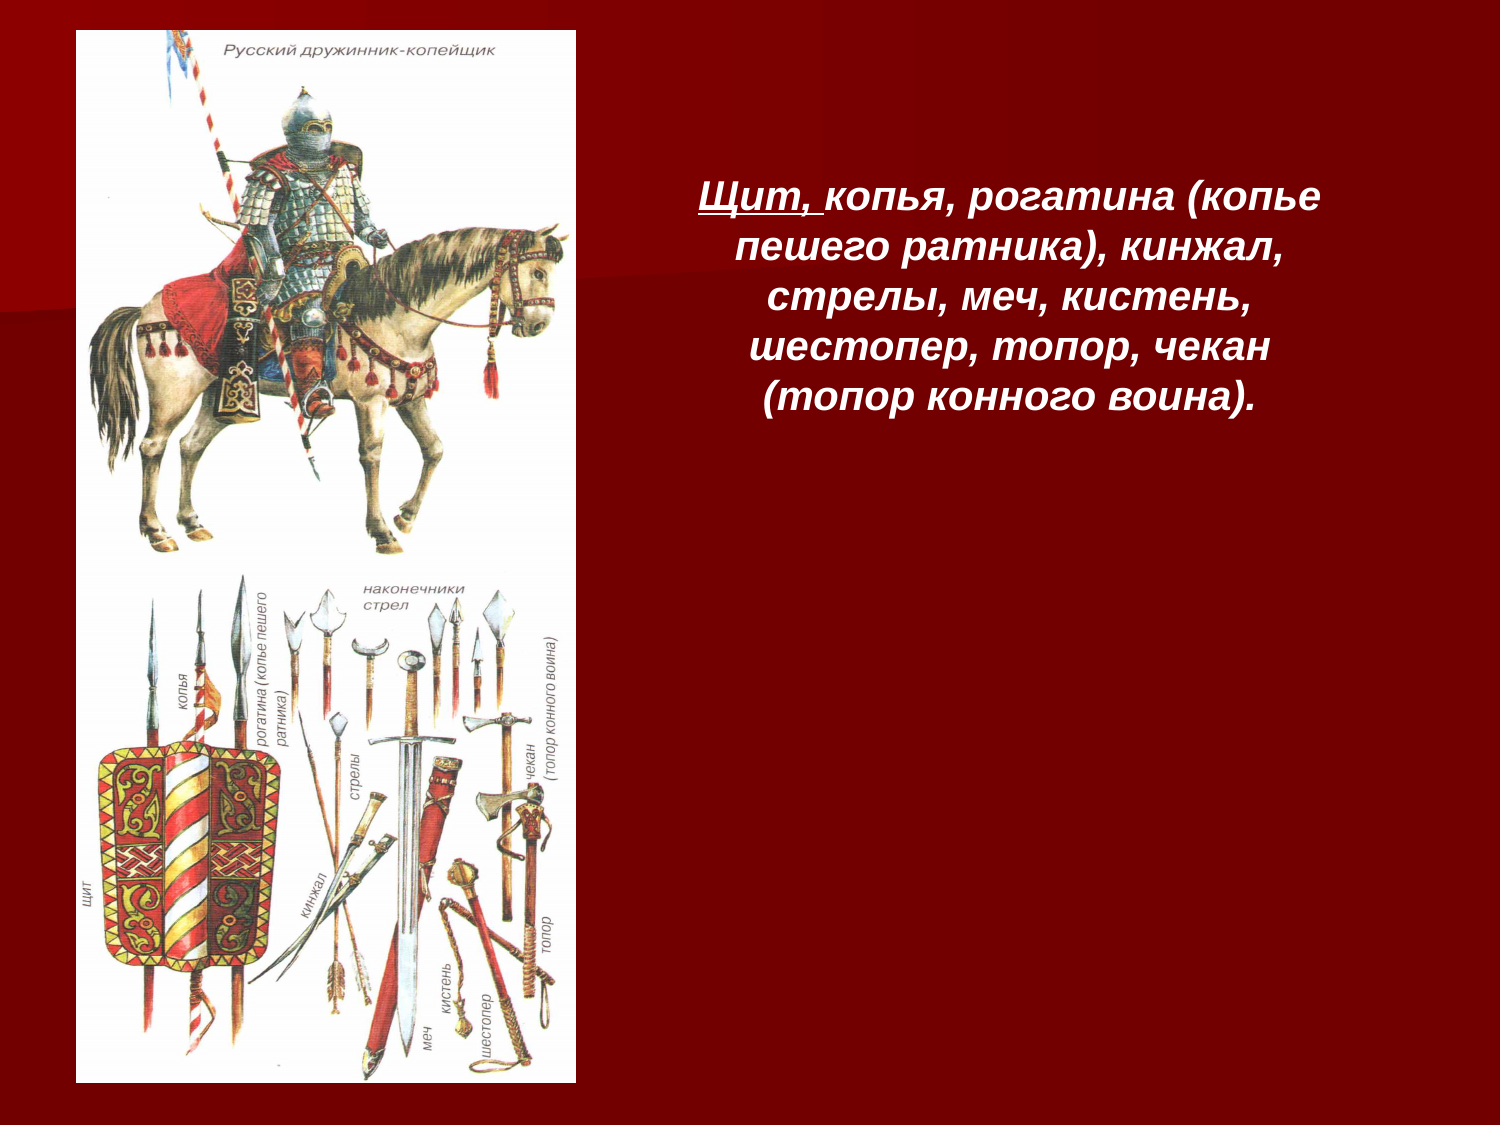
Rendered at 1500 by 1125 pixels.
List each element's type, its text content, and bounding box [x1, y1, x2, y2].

picture [76, 30, 576, 1083]
text_box Щит, копья, рогатина (копье пешего ратника), кинжал, стрелы, меч, кистень, шестопер, топор, чекан (топор конного воина). [679, 160, 1341, 426]
